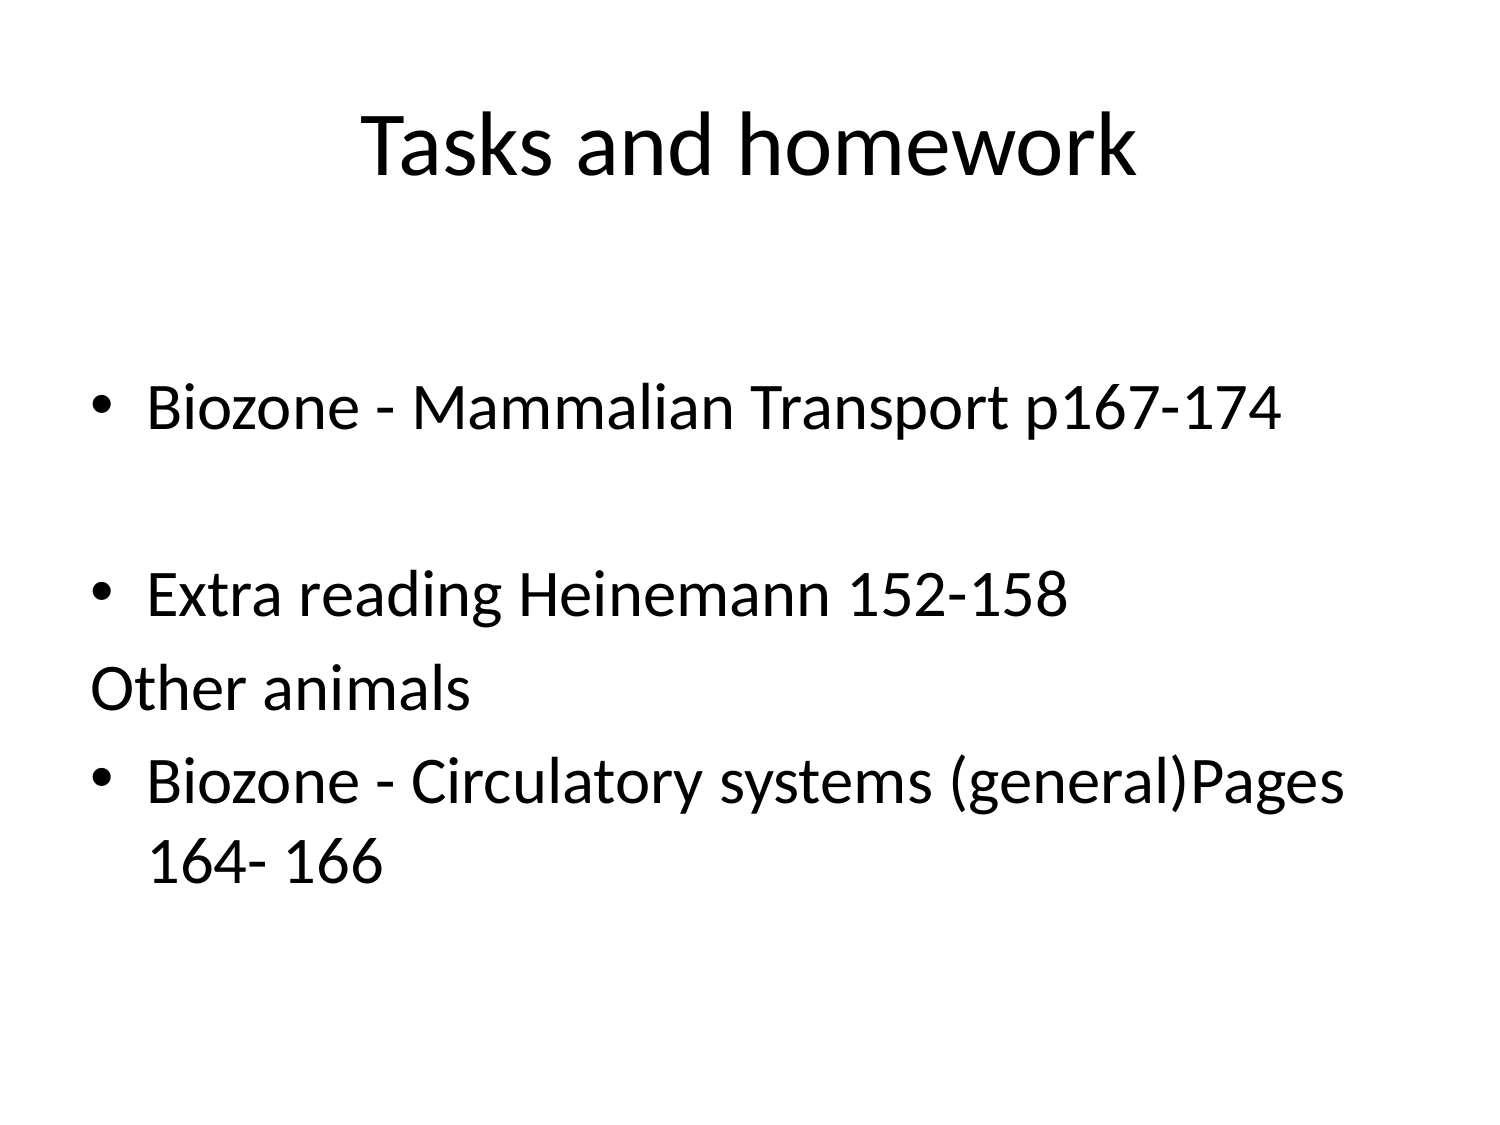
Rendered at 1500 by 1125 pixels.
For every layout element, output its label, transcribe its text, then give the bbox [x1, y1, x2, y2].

list Biozone - Mammalian Transport p167-174 Extra reading Heinemann 152-158 Other animals Biozone - Circulatory systems (general)Pages 164- 166 [75, 262, 1425, 1005]
title Tasks and homework [75, 45, 1425, 233]
